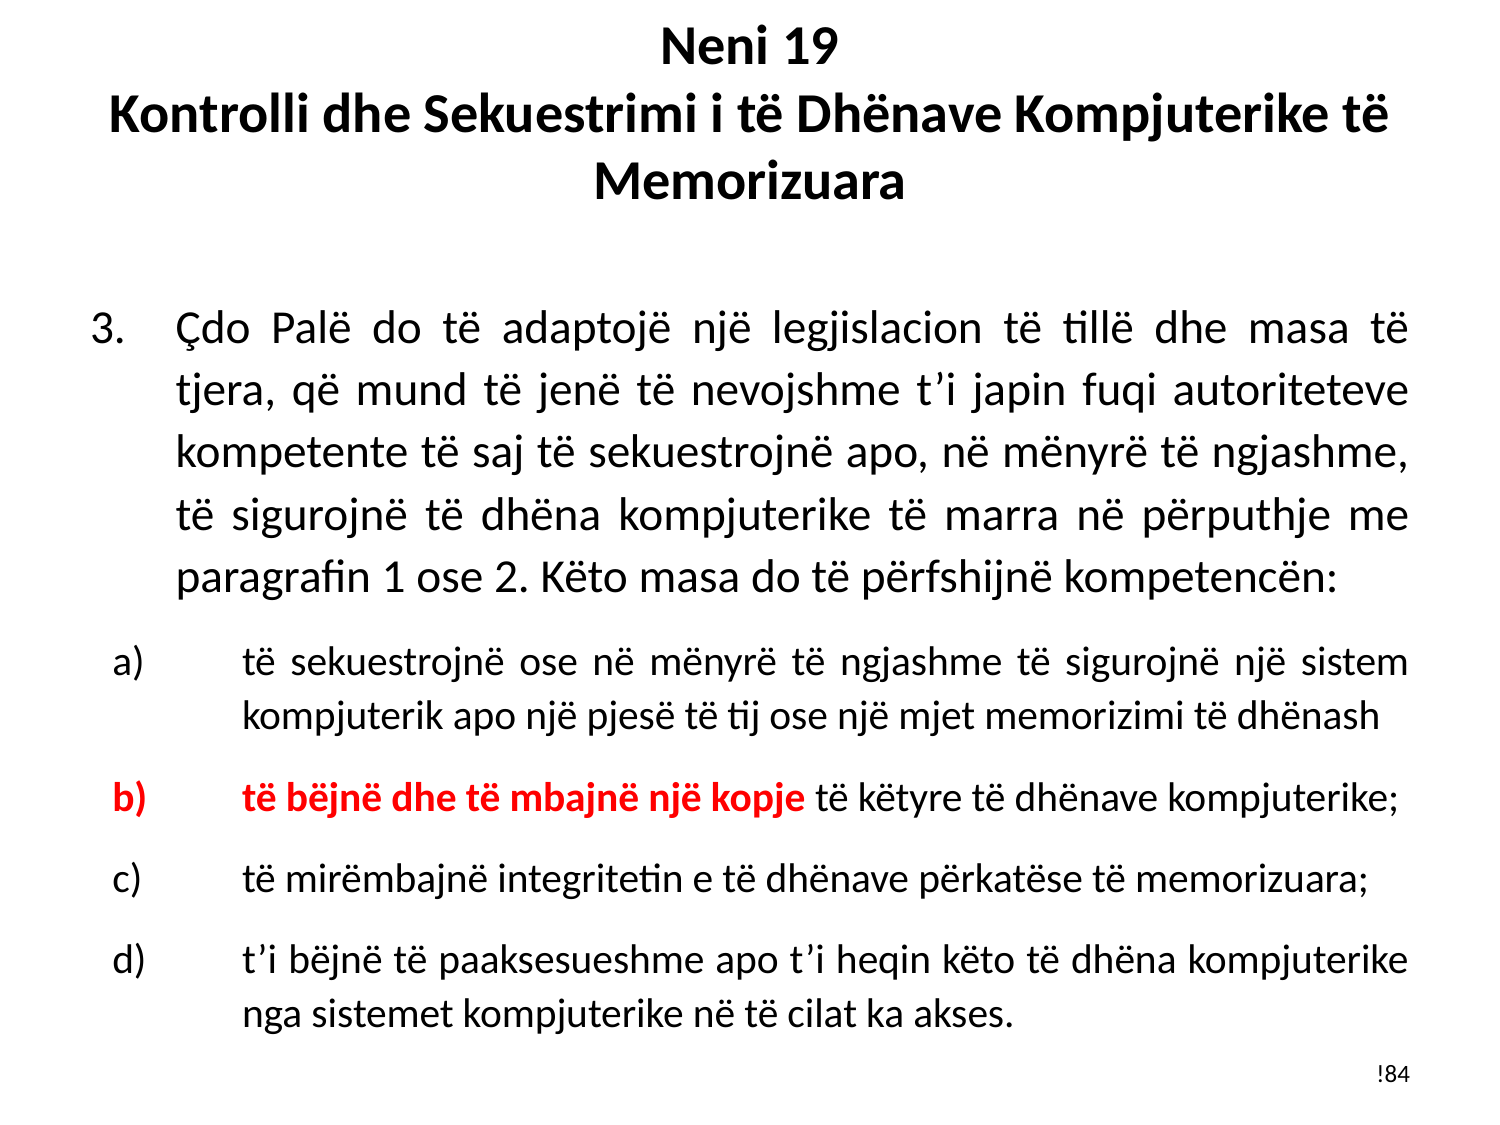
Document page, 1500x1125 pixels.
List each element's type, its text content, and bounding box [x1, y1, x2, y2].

slide_number !84 [1074, 1042, 1425, 1103]
list Çdo Palë do të adaptojë një legjislacion të tillë dhe masa të tjera, që mund të jenë të nevojshme t’i japin fuqi autoriteteve kompetente të saj të sekuestrojnë apo, në mënyrë të ngjashme, të sigurojnë të dhëna kompjuterike të marra në përputhje me paragrafin 1 ose 2. Këto masa do të përfshijnë kompetencën: të sekuestrojnë ose në mënyrë të ngjashme të sigurojnë një sistem kompjuterik apo një pjesë të tij ose një mjet memorizimi të dhënash të bëjnë dhe të mbajnë një kopje të këtyre të dhënave kompjuterike; të mirëmbajnë integritetin e të dhënave përkatëse të memorizuara; t’i bëjnë të paaksesueshme apo t’i heqin këto të dhëna kompjuterike nga sistemet kompjuterike në të cilat ka akses. [74, 282, 1426, 1073]
title Neni 19 Kontrolli dhe Sekuestrimi i të Dhënave Kompjuterike të Memorizuara [74, 0, 1426, 220]
